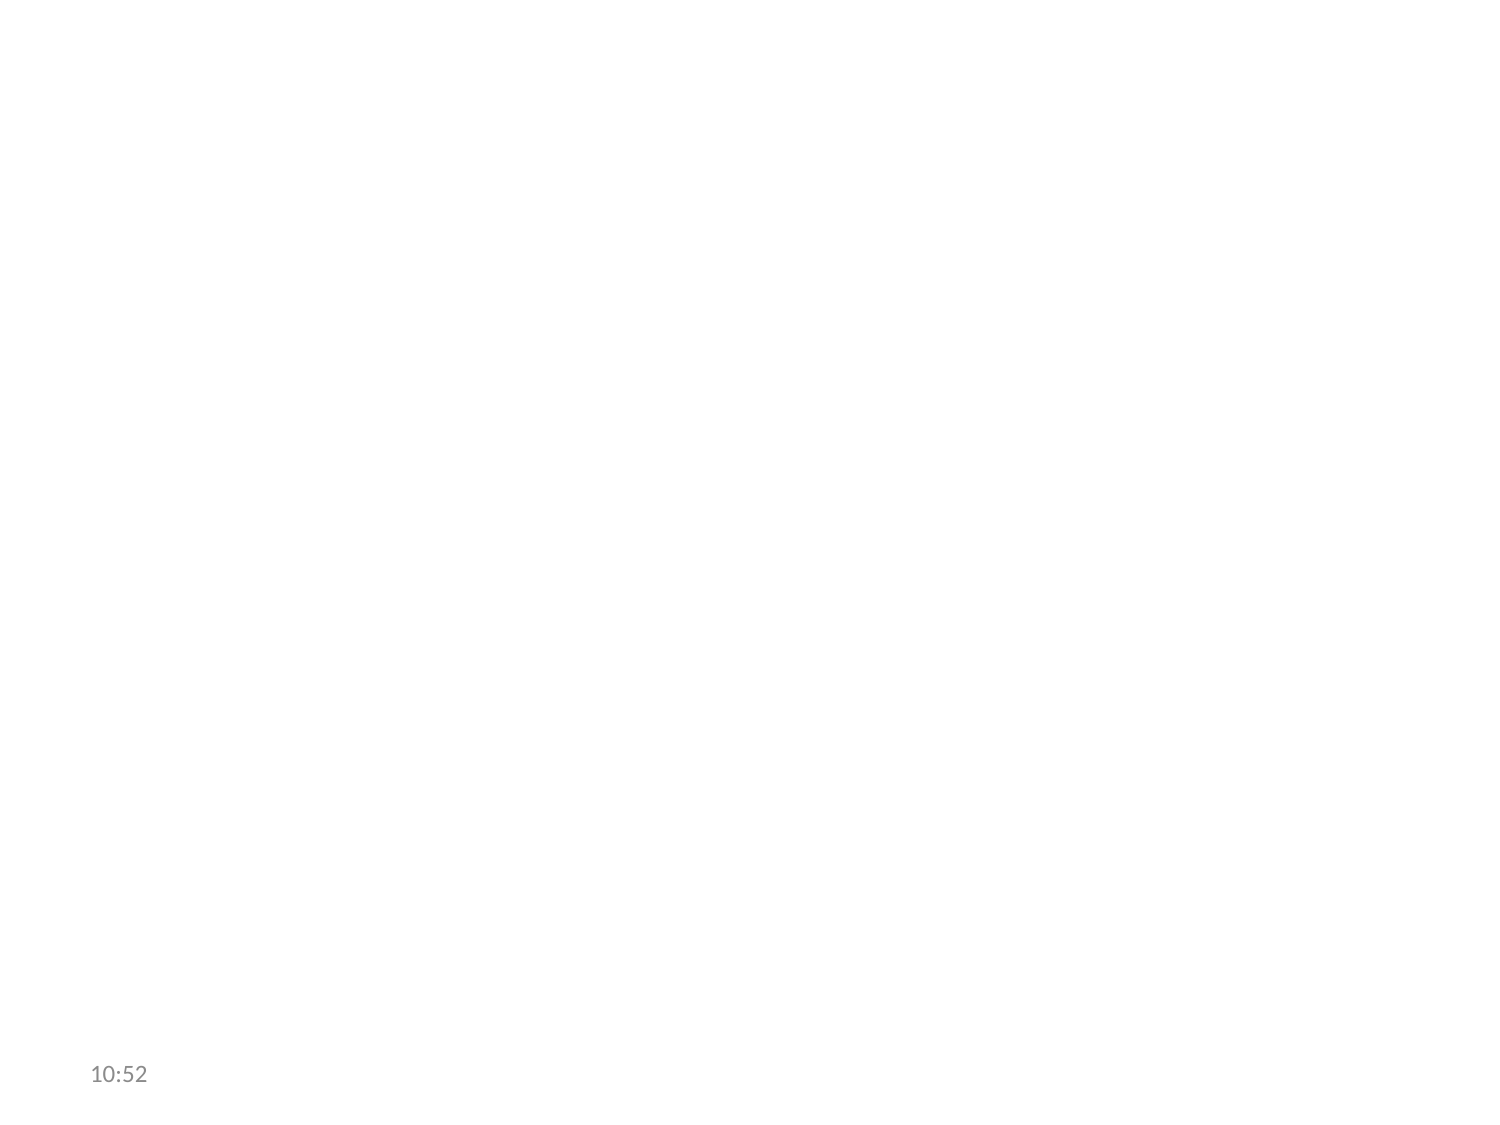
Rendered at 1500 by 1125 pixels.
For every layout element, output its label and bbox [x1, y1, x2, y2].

slide_number [75, 1042, 425, 1103]
